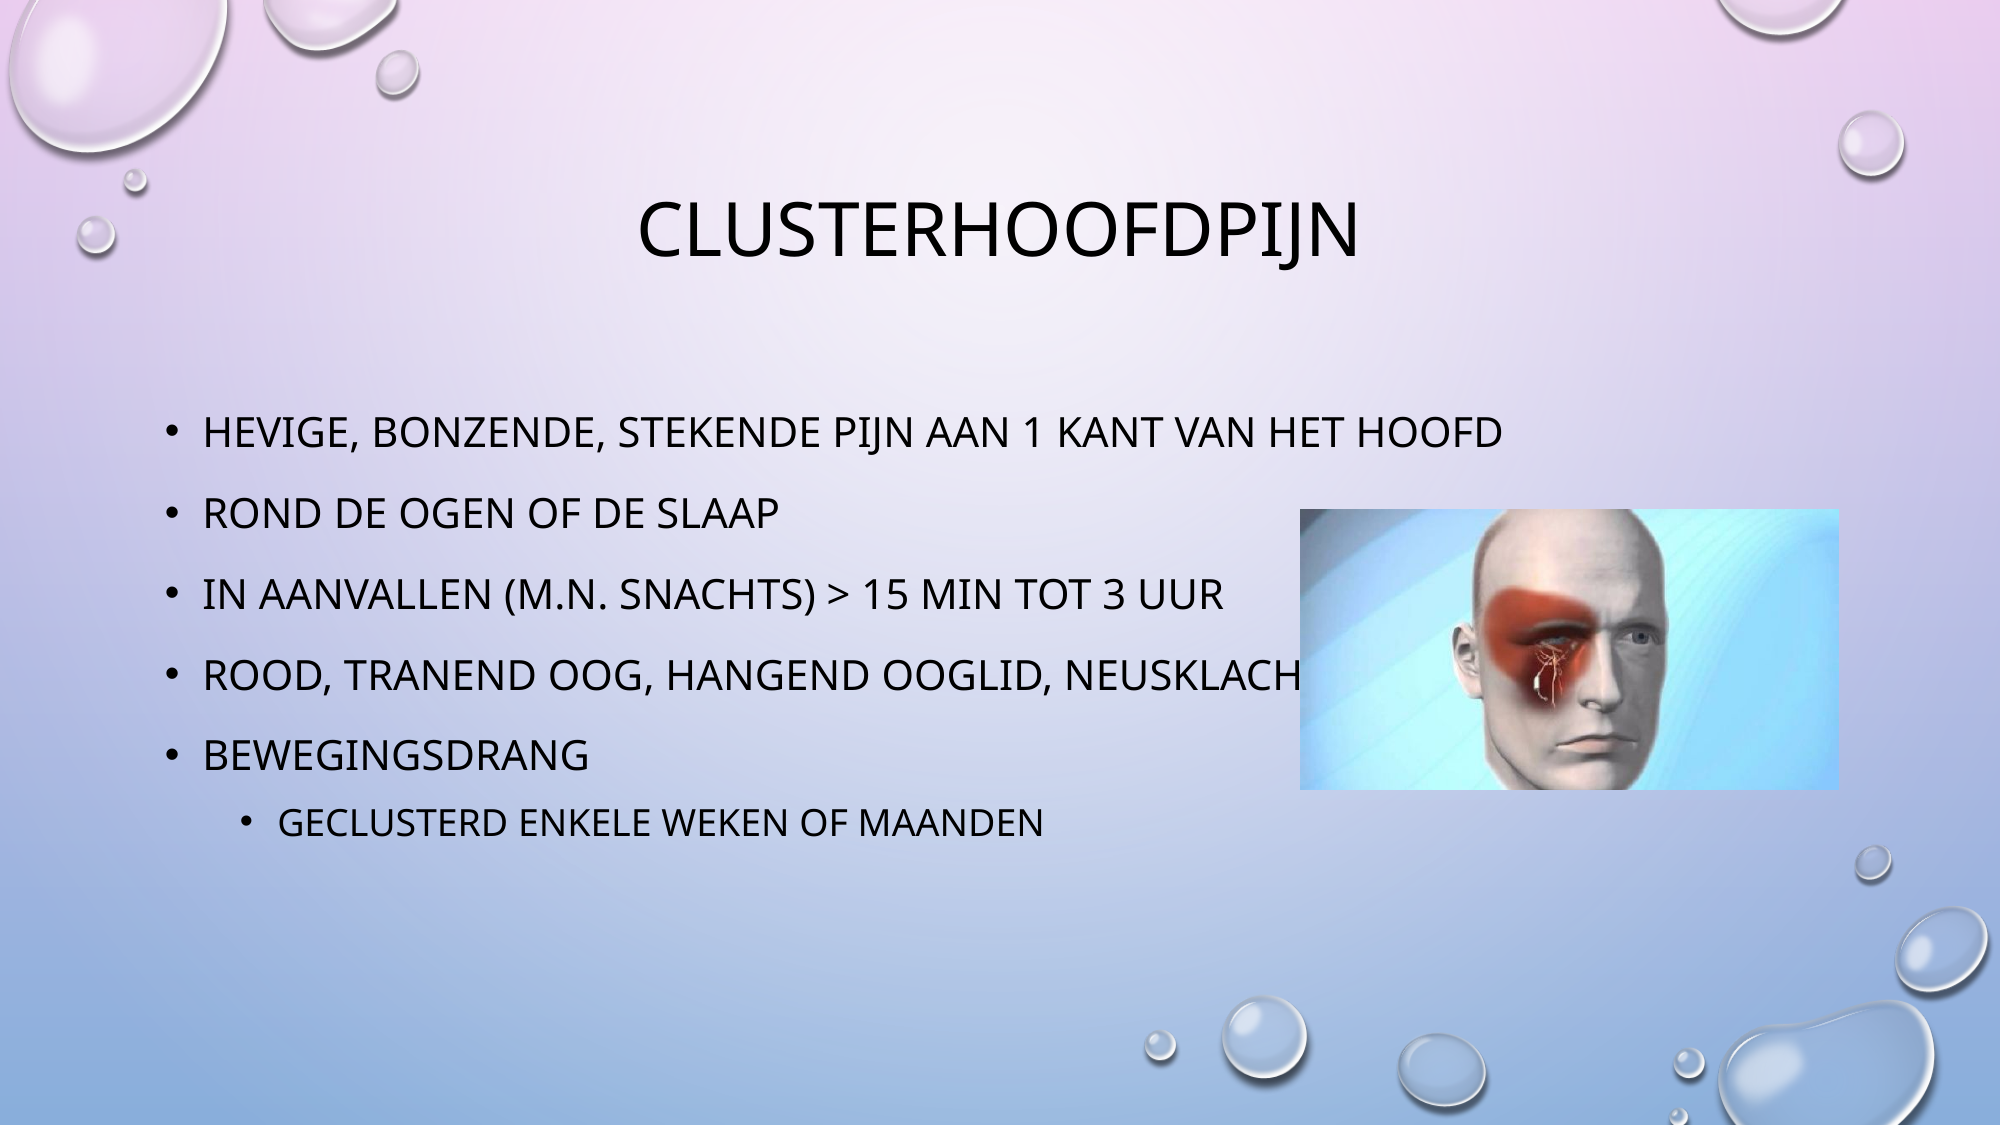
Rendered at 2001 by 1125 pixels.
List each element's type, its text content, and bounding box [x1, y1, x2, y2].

picture [0, 0, 2000, 1125]
title Clusterhoofdpijn [149, 101, 1851, 364]
list Hevige, bonzende, stekende pijn aan 1 kant van het hoofd Rond de ogen of de slaap In aanvallen (m.n. snachts) > 15 min tot 3 uur Rood, tranend oog, hangend ooglid, neusklachten Bewegingsdrang Geclusterd enkele weken of maanden [149, 388, 1850, 950]
